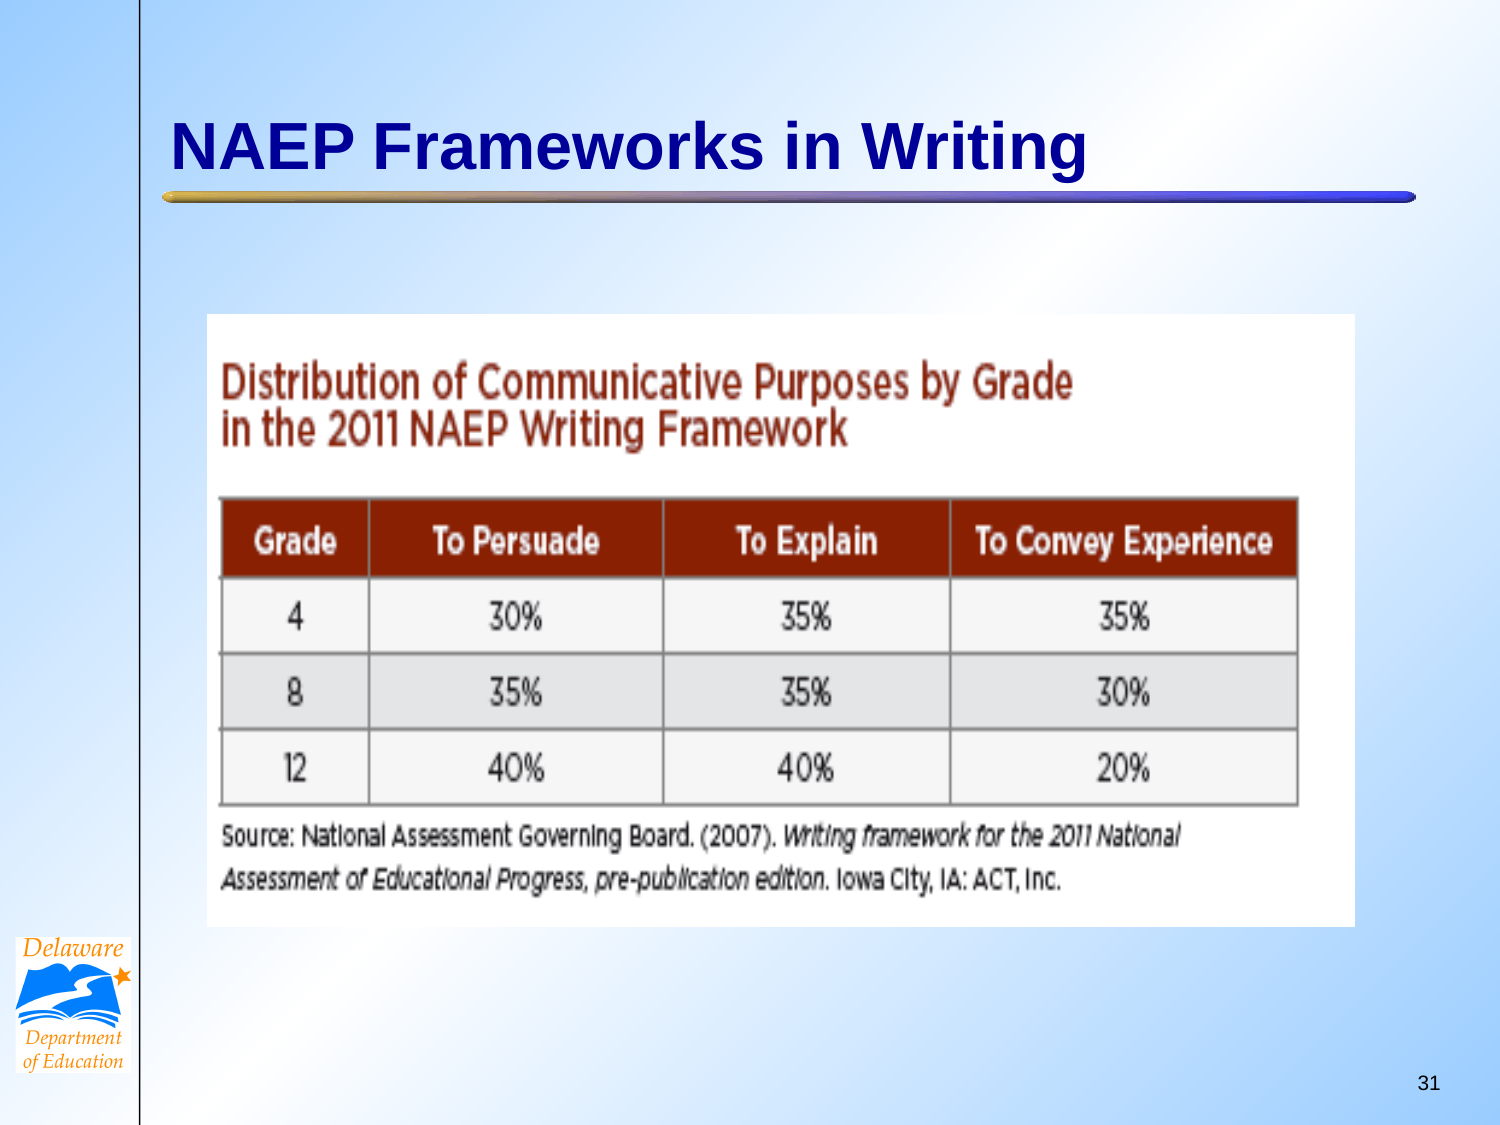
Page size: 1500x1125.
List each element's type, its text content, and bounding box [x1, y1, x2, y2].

picture [152, 189, 1425, 204]
slide_number 30 [1142, 1054, 1456, 1110]
title NAEP Frameworks in Writing [162, 27, 1453, 191]
picture [207, 314, 1355, 928]
picture [15, 937, 131, 1073]
